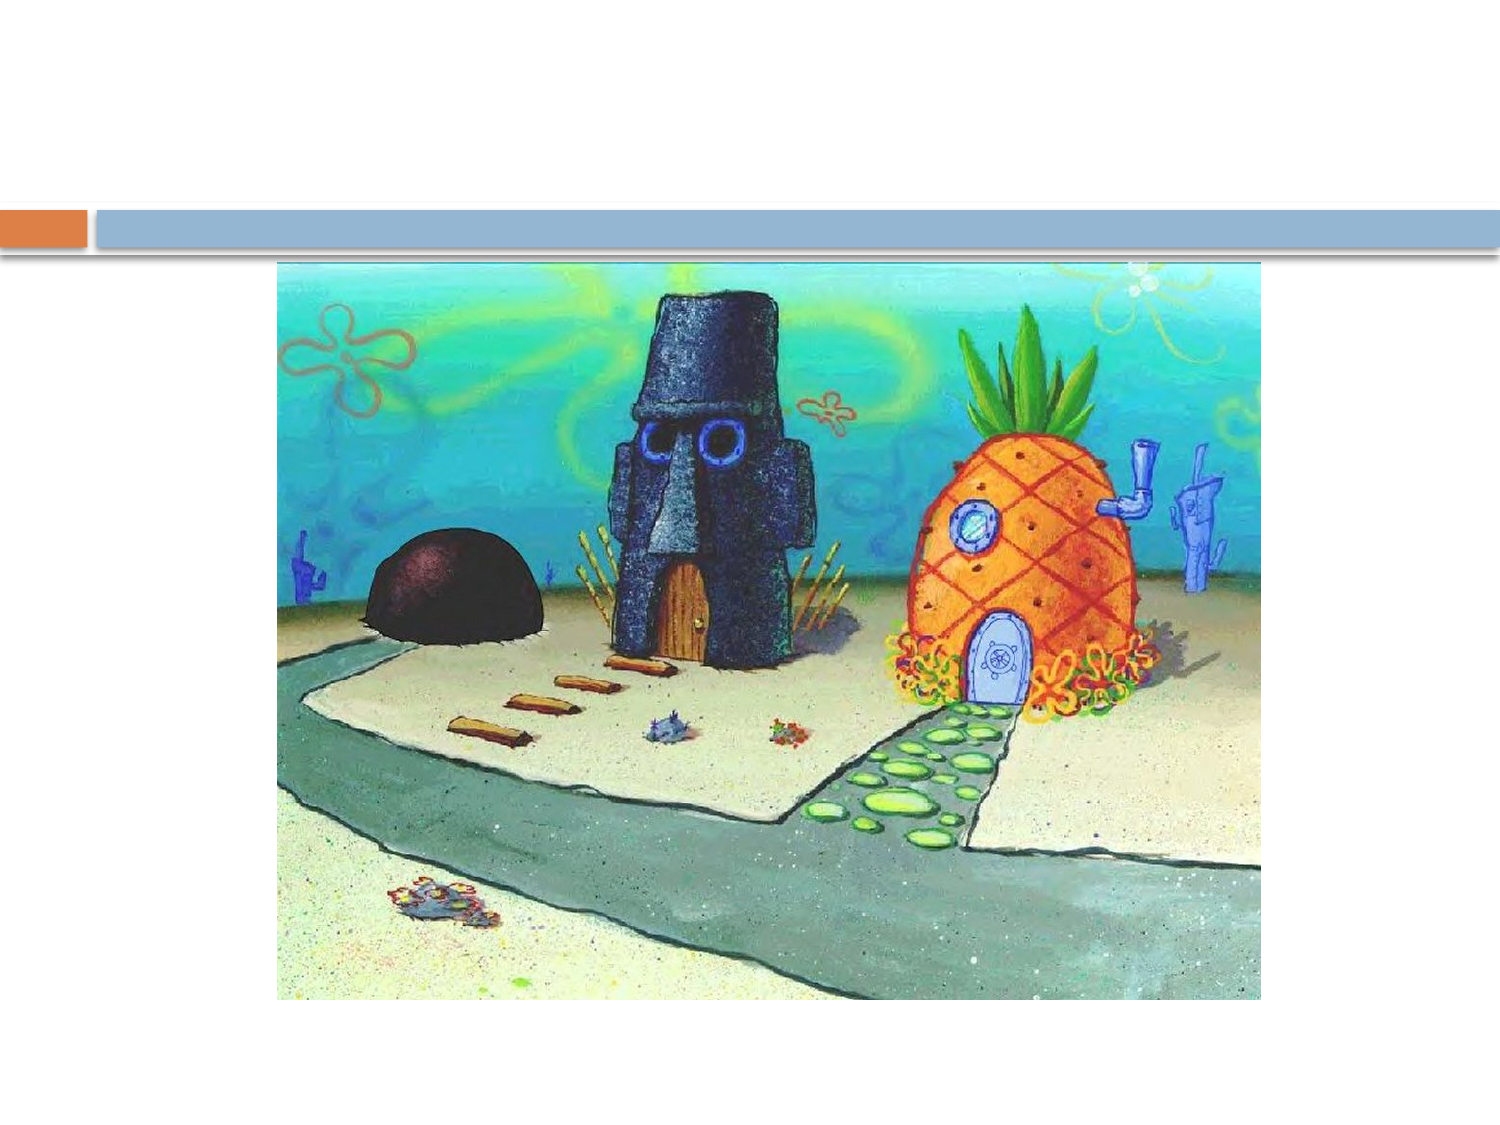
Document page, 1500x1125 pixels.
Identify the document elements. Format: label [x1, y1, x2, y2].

list [277, 262, 1262, 1001]
